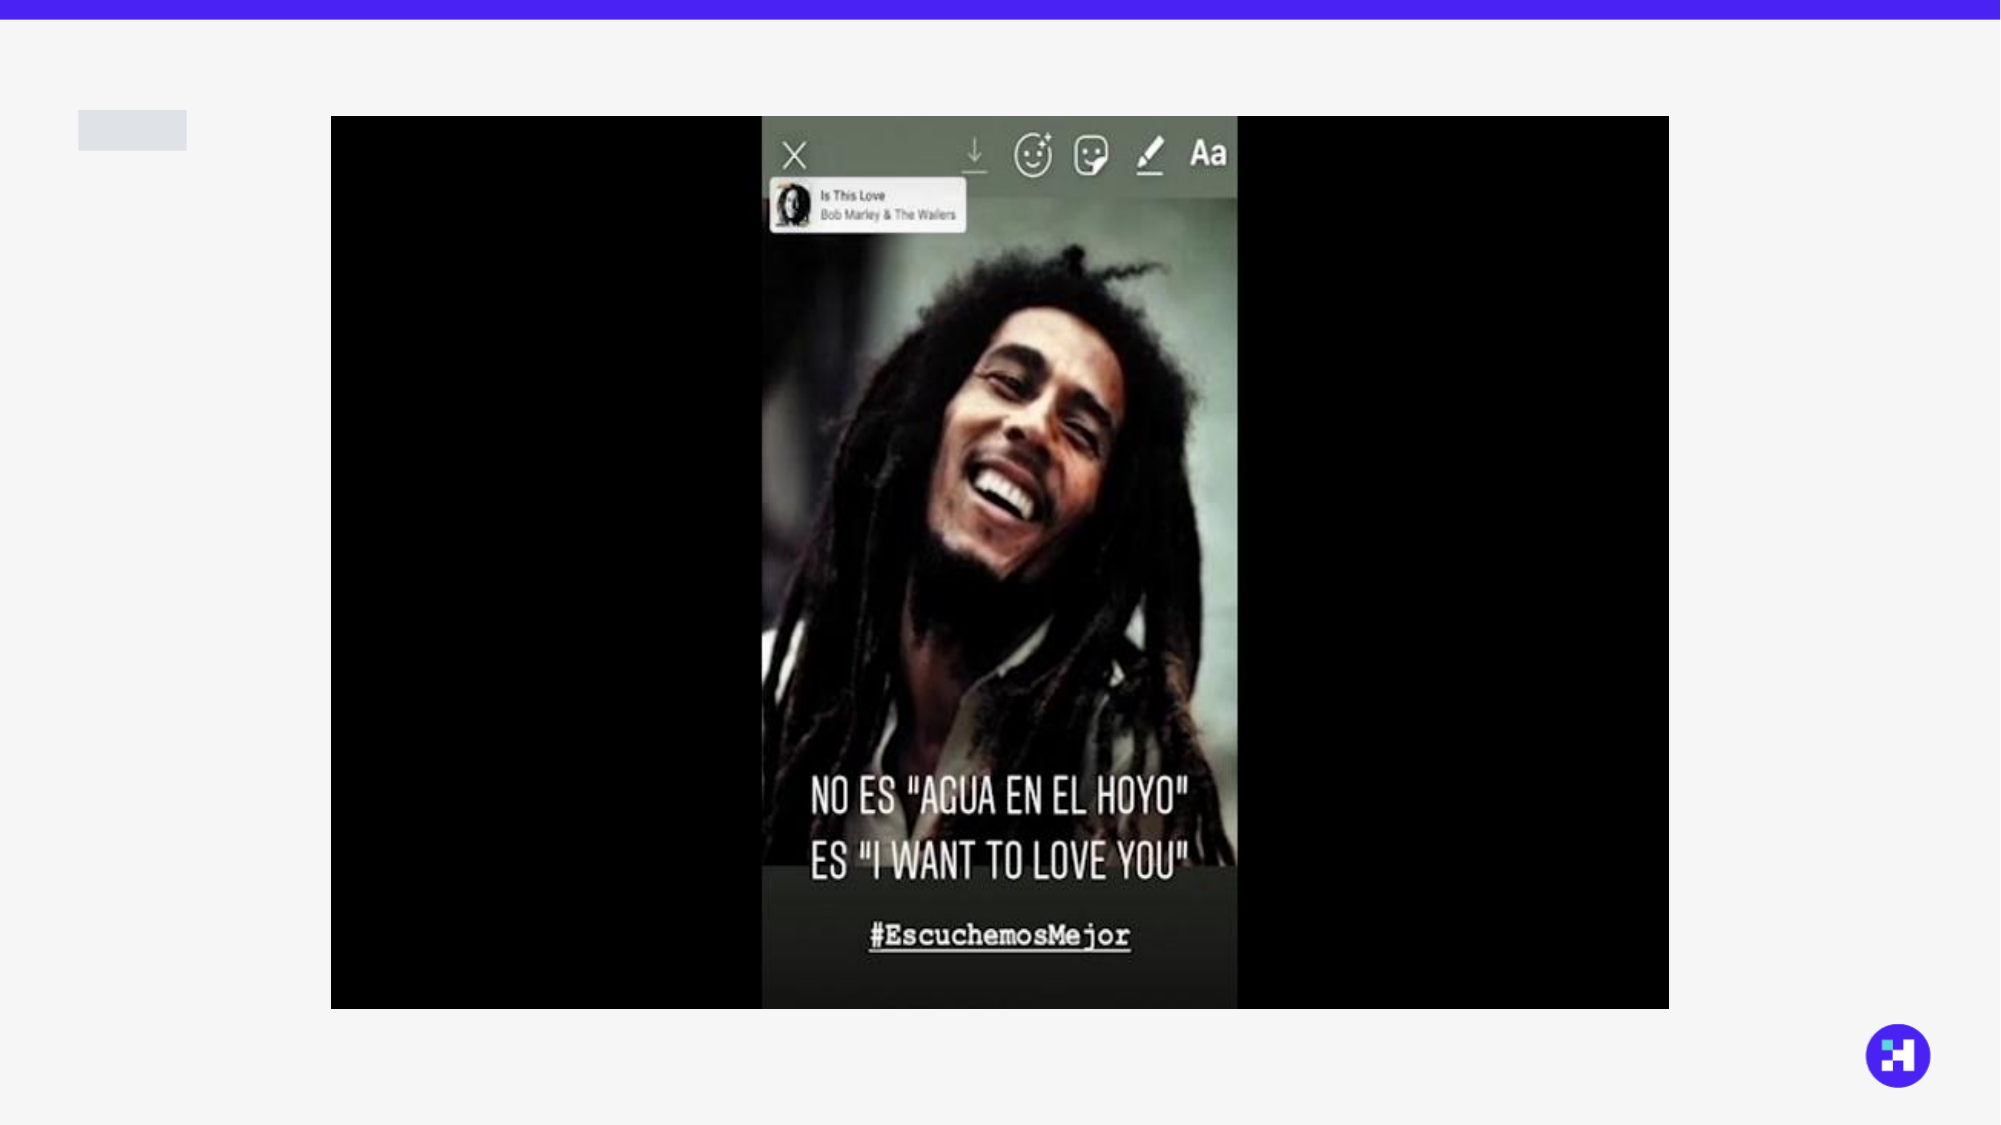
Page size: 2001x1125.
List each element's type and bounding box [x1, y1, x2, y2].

picture [331, 116, 1669, 1009]
picture [1853, 1015, 1940, 1095]
